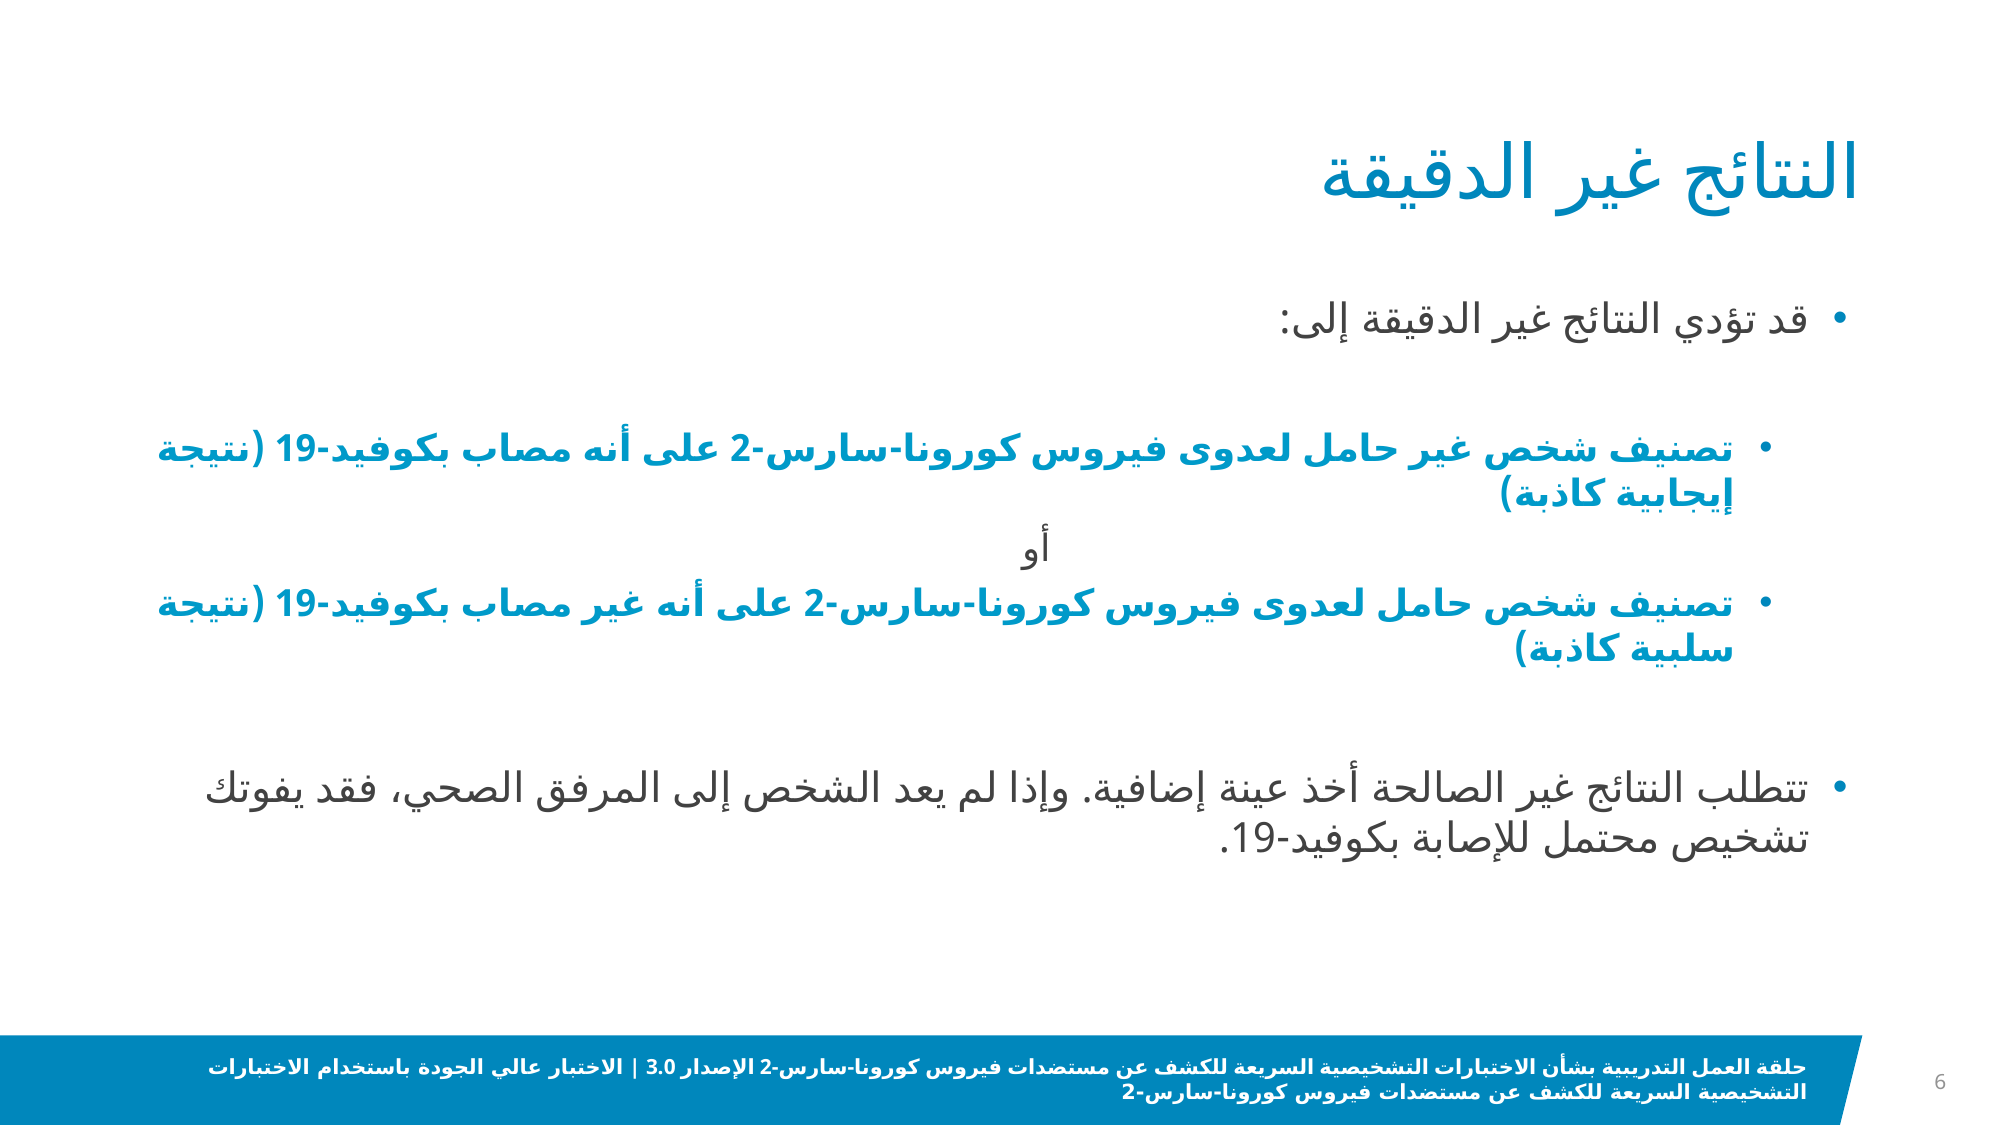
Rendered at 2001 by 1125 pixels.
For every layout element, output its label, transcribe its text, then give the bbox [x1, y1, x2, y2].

list قد تؤدي النتائج غير الدقيقة إلى: تصنيف شخص غير حامل لعدوى فيروس كورونا-سارس-2 على أنه مصاب بكوفيد-19 (نتيجة إيجابية كاذبة) ‫أو‬ تصنيف شخص حامل لعدوى فيروس كورونا-سارس-2 على أنه غير مصاب بكوفيد-19 (نتيجة سلبية كاذبة) تتطلب النتائج غير الصالحة أخذ عينة إضافية. وإذا لم يعد الشخص إلى المرفق الصحي، فقد يفوتك تشخيص محتمل للإصابة بكوفيد-19. [137, 284, 1863, 1014]
footer حلقة العمل التدريبية بشأن الاختبارات التشخيصية السريعة للكشف عن مستضدات فيروس كورونا-سارس-2 الإصدار 3.0 | الاختبار عالي الجودة باستخدام الاختبارات التشخيصية السريعة للكشف عن مستضدات فيروس كورونا-سارس-2 [192, 1037, 1808, 1120]
title النتائج غير الدقيقة [137, 59, 1863, 215]
slide_number 6 [1862, 1035, 1947, 1125]
